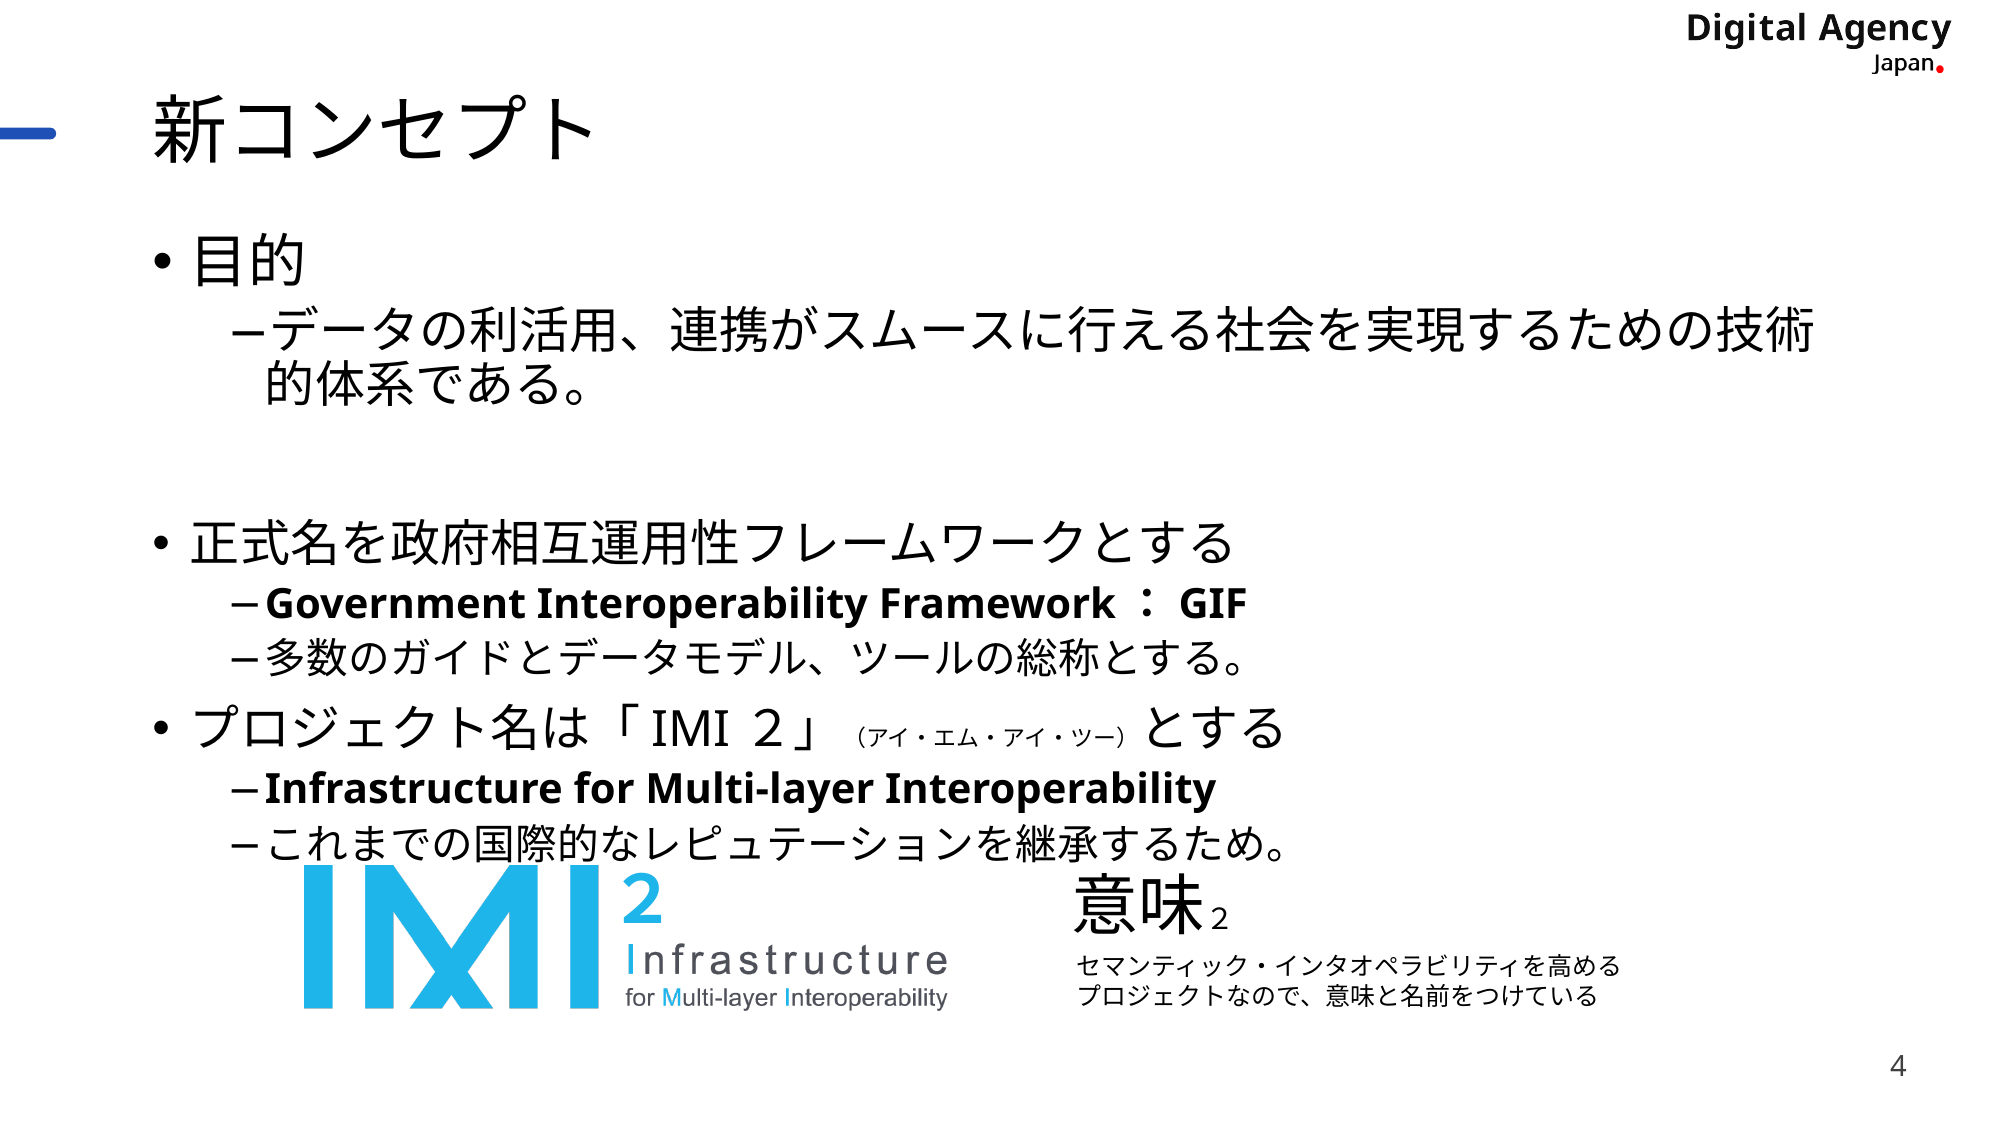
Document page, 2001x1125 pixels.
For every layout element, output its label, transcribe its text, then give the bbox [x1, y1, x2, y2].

list 目的 データの利活用、連携がスムースに行える社会を実現するための技術的体系である。 正式名を政府相互運用性フレームワークとする Government Interoperability Framework：GIF 多数のガイドとデータモデル、ツールの総称とする。 プロジェクト名は「IMI２」（アイ・エム・アイ・ツー）とする Infrastructure for Multi-layer Interoperability これまでの国際的なレピュテーションを継承するため。 [137, 224, 1863, 1015]
text_box セマンティック・インタオペラビリティを高めるプロジェクトなので、意味と名前をつけている [1061, 943, 1646, 1018]
picture [1671, 0, 1969, 89]
picture [625, 932, 948, 1011]
text_box ２ [594, 849, 692, 944]
picture [303, 865, 601, 1014]
title 新コンセプト [137, 85, 1863, 183]
slide_number 4 [1471, 1036, 1922, 1097]
text_box 意味２ [1056, 855, 1250, 951]
